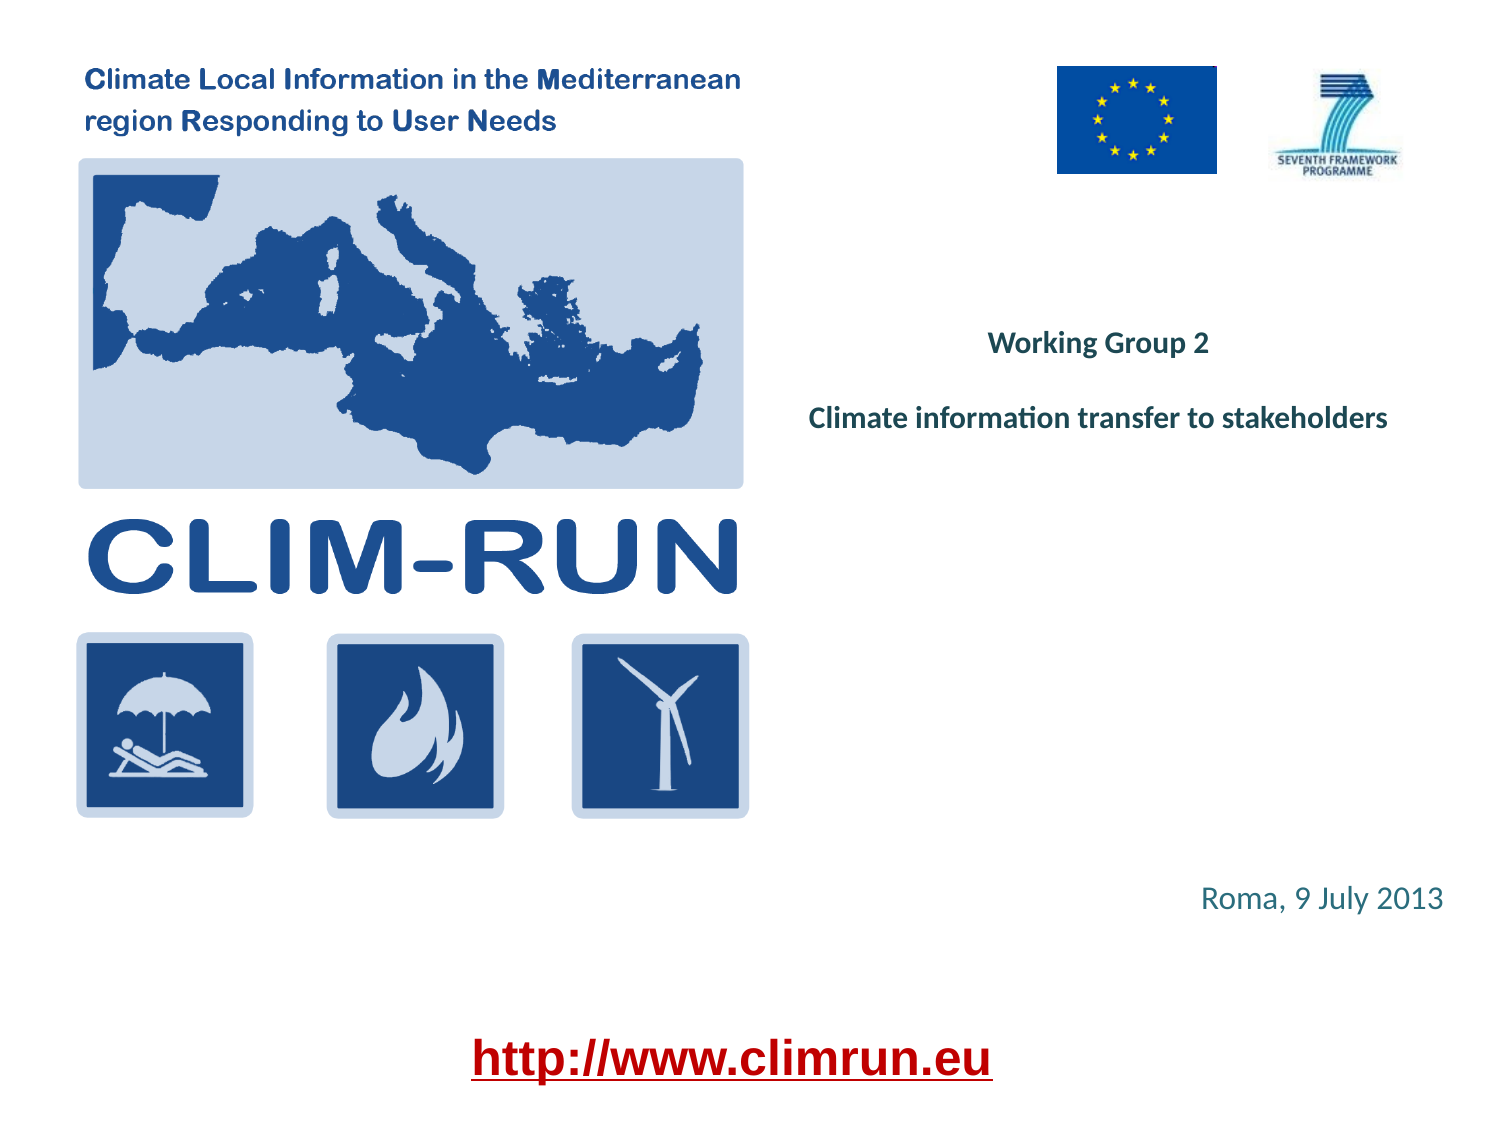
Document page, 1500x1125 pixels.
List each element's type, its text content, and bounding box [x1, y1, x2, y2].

picture [50, 50, 773, 846]
subtitle Roma, 9 July 2013 [755, 822, 1459, 989]
title Working Group 2 Climate information transfer to stakeholders [737, 314, 1459, 481]
text_box http://www.climrun.eu [456, 1018, 1008, 1094]
picture [1260, 57, 1416, 183]
picture [1057, 66, 1217, 174]
